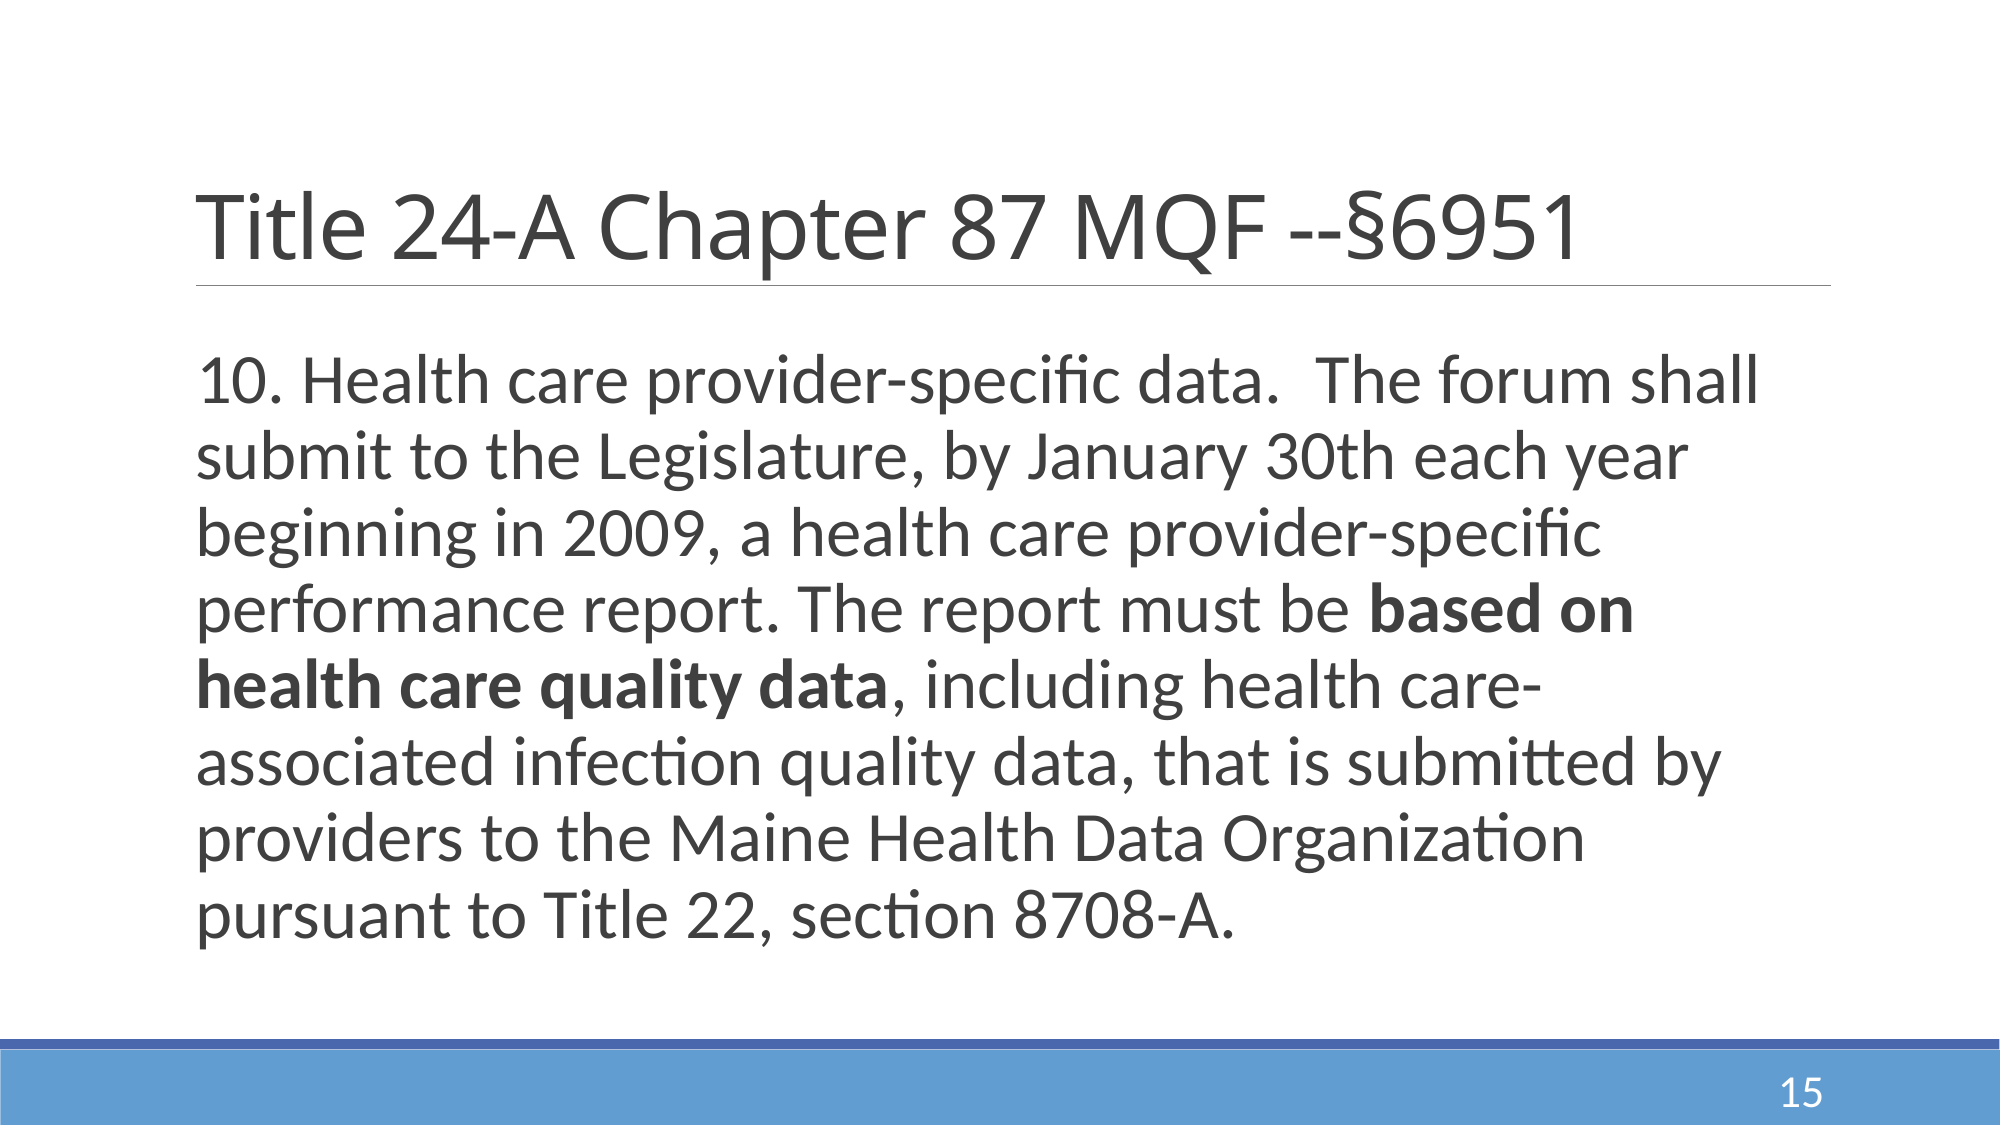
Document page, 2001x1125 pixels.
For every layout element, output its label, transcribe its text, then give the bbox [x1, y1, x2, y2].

title Title 24-A Chapter 87 MQF --§6951 [180, 47, 1840, 285]
list 10. Health care provider-specific data. The forum shall submit to the Legislature, by January 30th each year beginning in 2009, a health care provider-specific performance report. The report must be based on health care quality data, including health care-associated infection quality data, that is submitted by providers to the Maine Health Data Organization pursuant to Title 22, section 8708-A. [180, 334, 1840, 963]
slide_number 15 [1624, 1059, 1840, 1120]
